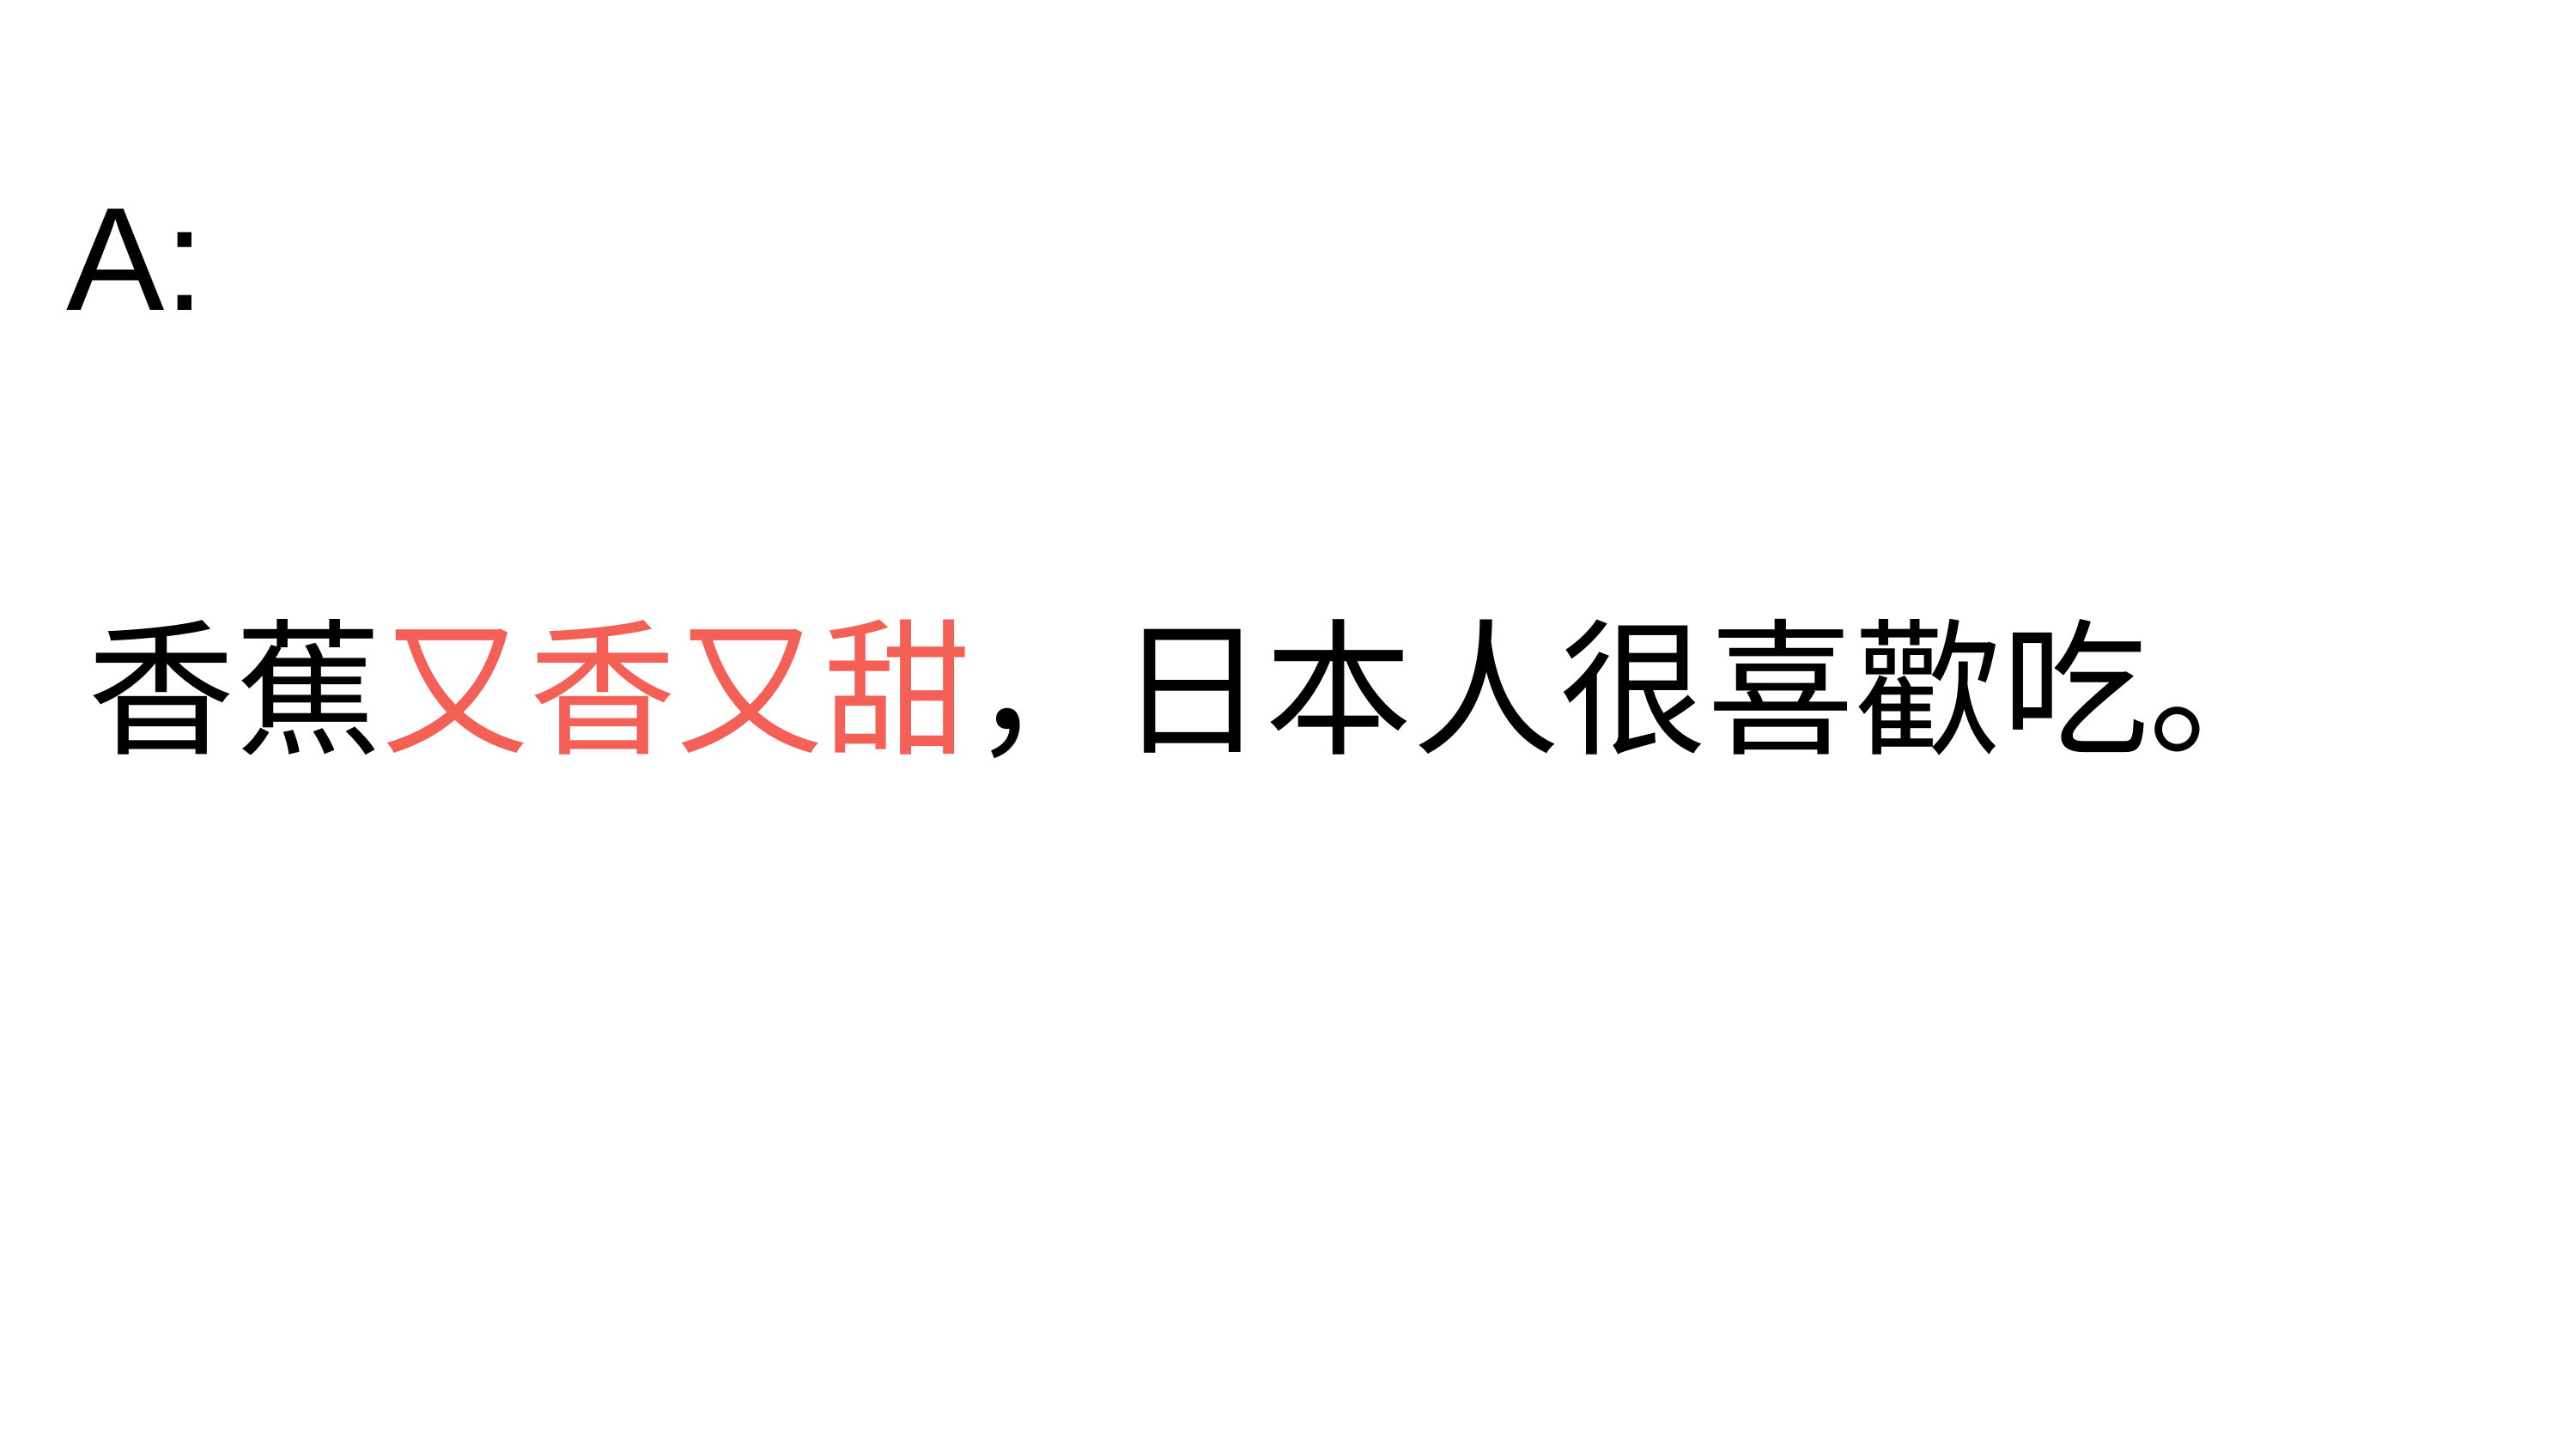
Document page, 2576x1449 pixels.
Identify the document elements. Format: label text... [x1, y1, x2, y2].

text_box A: [66, 93, 2576, 341]
text_box 香蕉又香又甜，日本人很喜歡吃。 [87, 525, 2576, 773]
